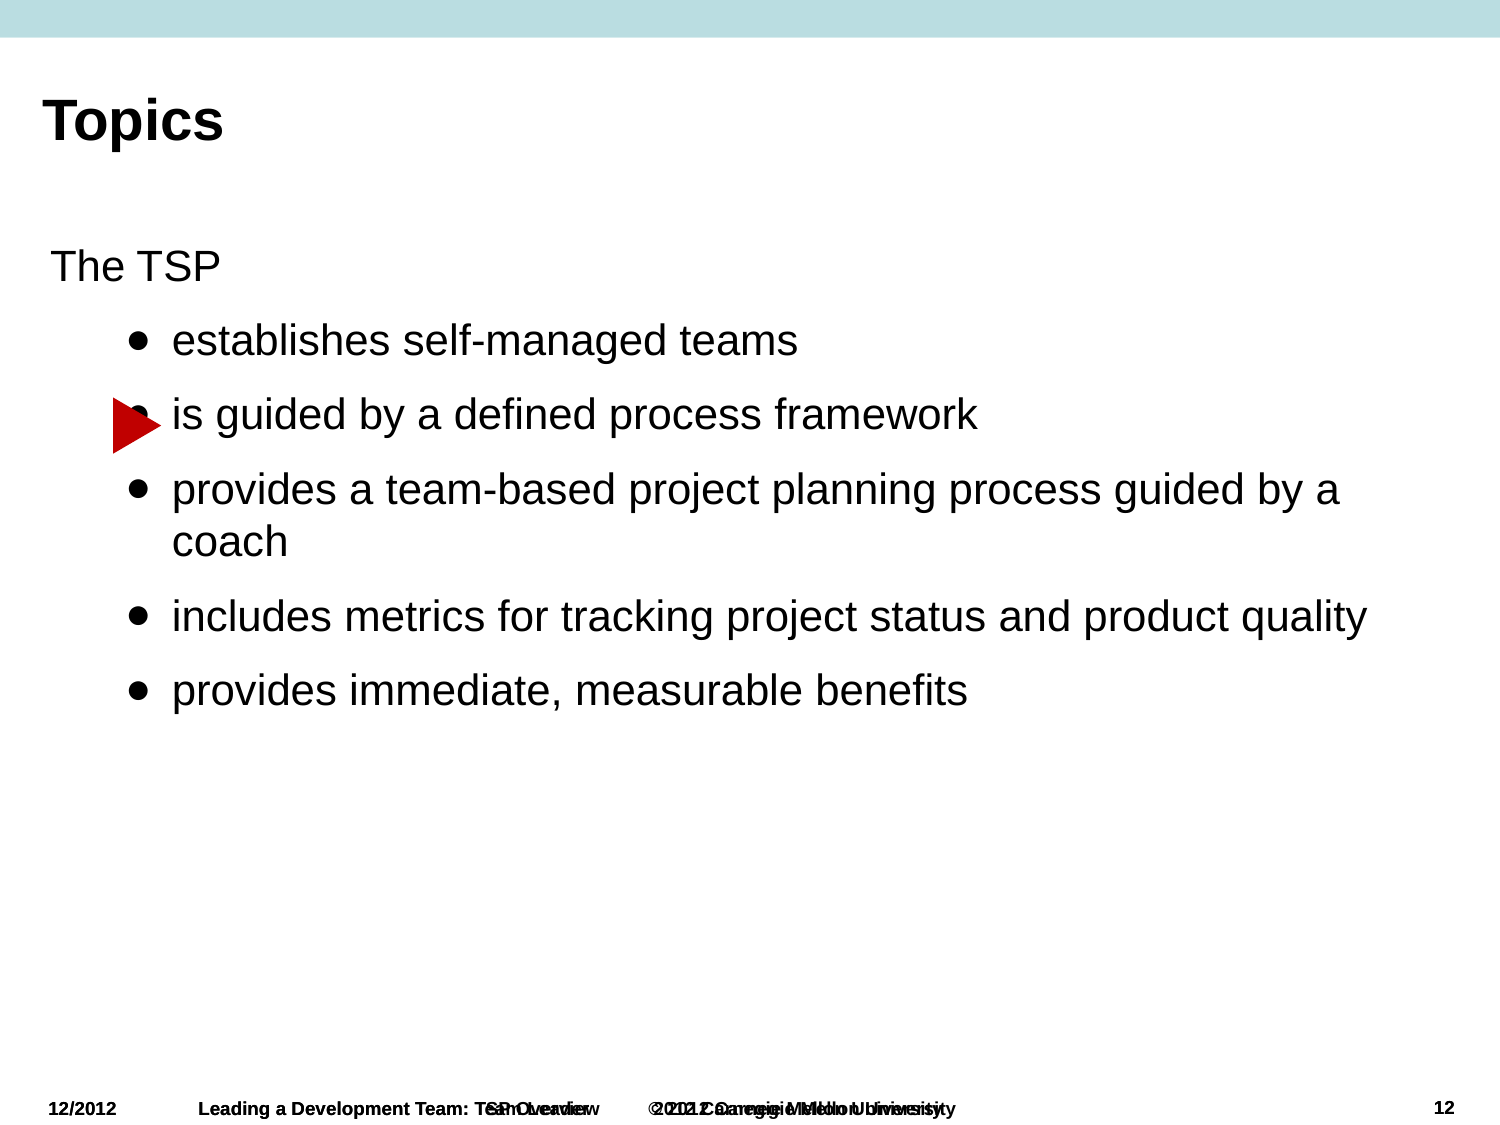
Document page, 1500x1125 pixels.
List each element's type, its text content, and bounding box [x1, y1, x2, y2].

list The TSP establishes self-managed teams is guided by a defined process framework provides a team-based project planning process guided by a coach includes metrics for tracking project status and product quality provides immediate, measurable benefits [50, 237, 1437, 1000]
title Topics [42, 95, 1438, 152]
text_box [113, 397, 162, 454]
